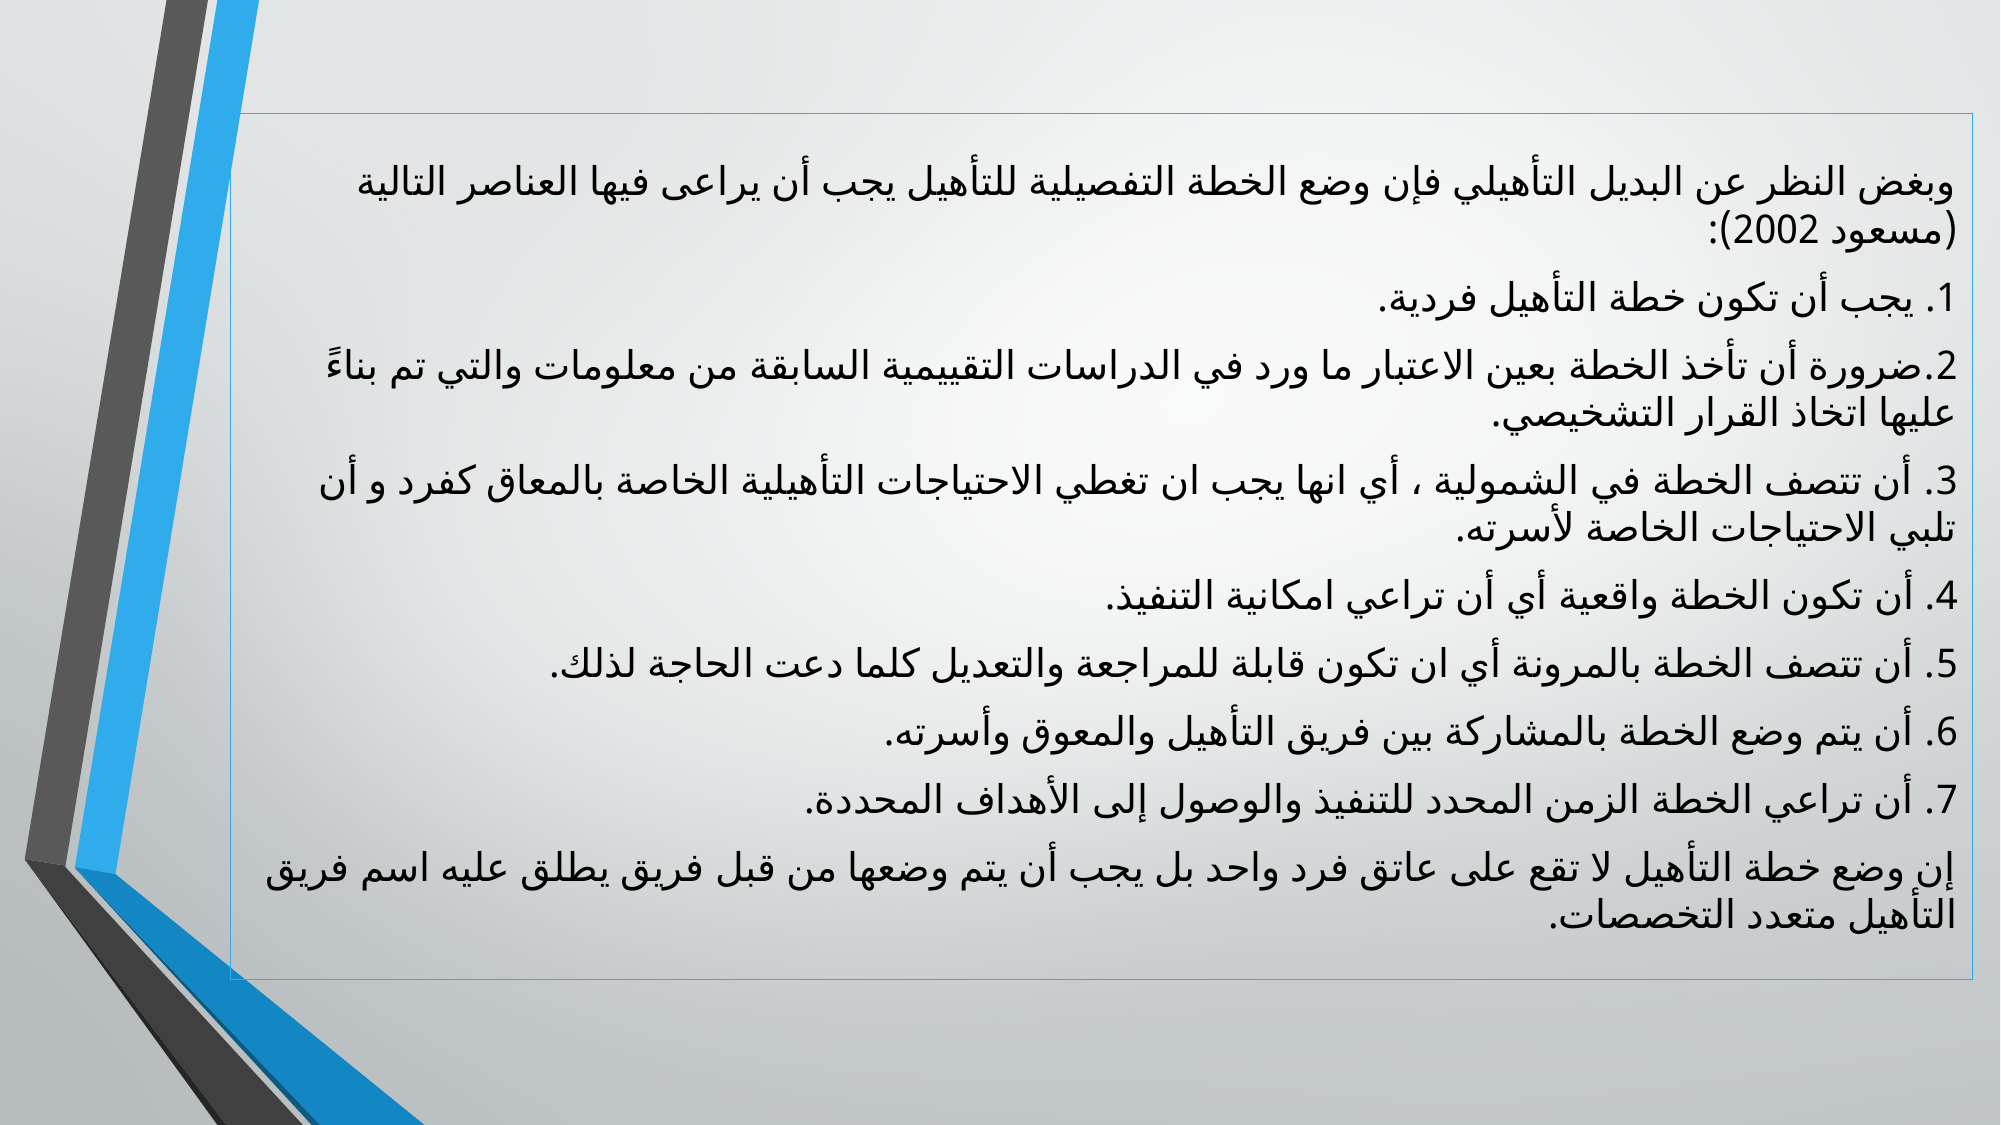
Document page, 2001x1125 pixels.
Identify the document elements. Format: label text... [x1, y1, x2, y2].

list وبغض النظر عن البديل التأهيلي فإن وضع الخطة التفصيلية للتأهيل يجب أن يراعى فيها العناصر التالية (مسعود 2002): 1. يجب أن تكون خطة التأهيل فردية. 2.ضرورة أن تأخذ الخطة بعين الاعتبار ما ورد في الدراسات التقييمية السابقة من معلومات والتي تم بناءً عليها اتخاذ القرار التشخيصي. 3. أن تتصف الخطة في الشمولية ، أي انها يجب ان تغطي الاحتياجات التأهيلية الخاصة بالمعاق كفرد و أن تلبي الاحتياجات الخاصة لأسرته. 4. أن تكون الخطة واقعية أي أن تراعي امكانية التنفيذ. 5. أن تتصف الخطة بالمرونة أي ان تكون قابلة للمراجعة والتعديل كلما دعت الحاجة لذلك. 6. أن يتم وضع الخطة بالمشاركة بين فريق التأهيل والمعوق وأسرته. 7. أن تراعي الخطة الزمن المحدد للتنفيذ والوصول إلى الأهداف المحددة. إن وضع خطة التأهيل لا تقع على عاتق فرد واحد بل يجب أن يتم وضعها من قبل فريق يطلق عليه اسم فريق التأهيل متعدد التخصصات. [230, 113, 1973, 980]
